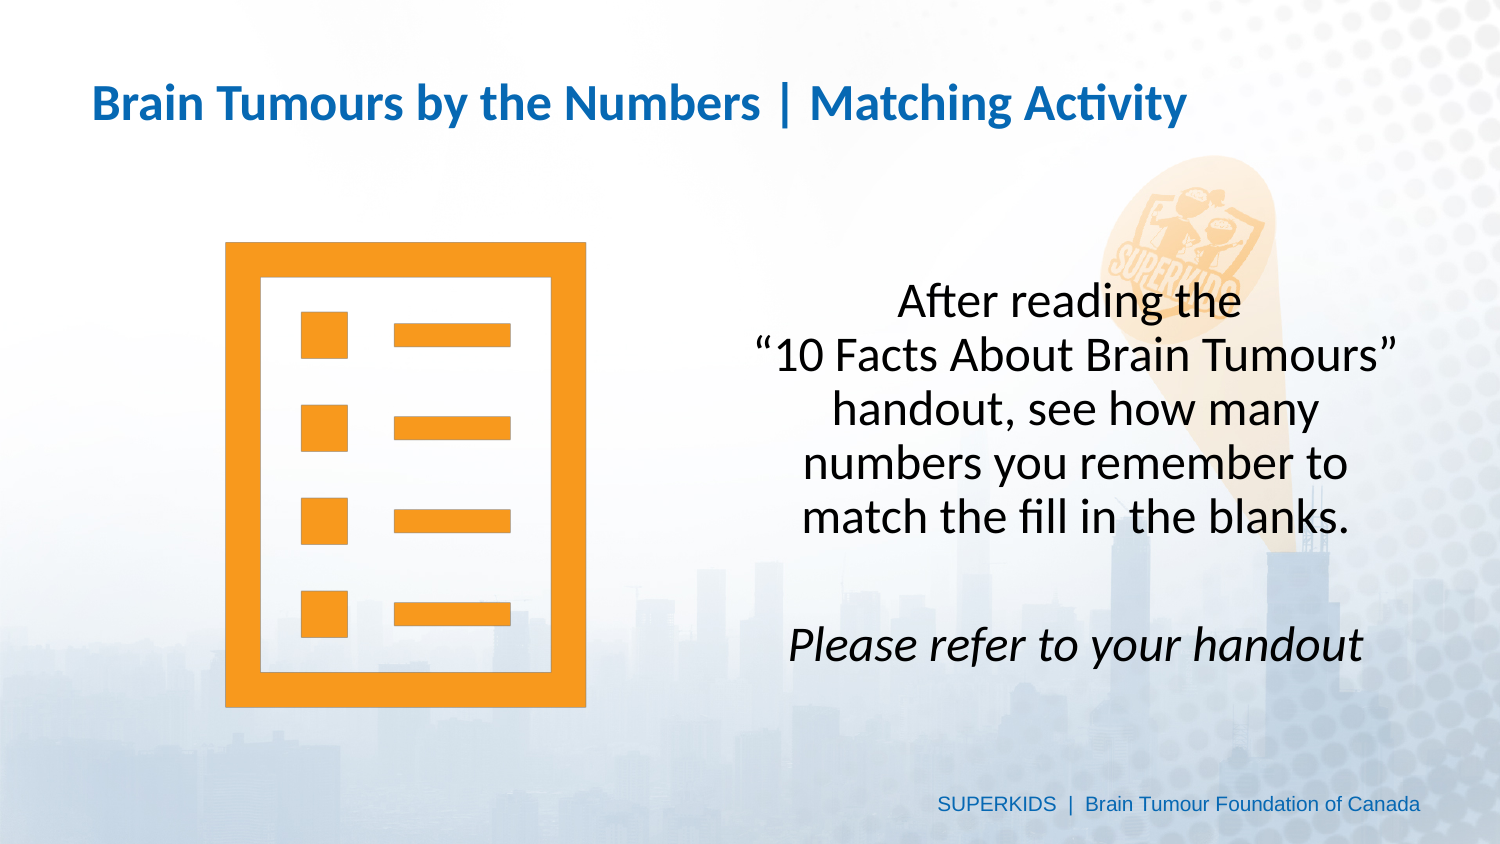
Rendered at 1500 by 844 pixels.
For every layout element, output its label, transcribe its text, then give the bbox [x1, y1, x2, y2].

picture [0, 0, 1500, 844]
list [127, 196, 685, 754]
title Brain Tumours by the Numbers | Matching Activity [76, 33, 1426, 175]
list After reading the “10 Facts About Brain Tumours” handout, see how many numbers you remember to match the fill in the blanks. Please refer to your handout [726, 196, 1426, 754]
